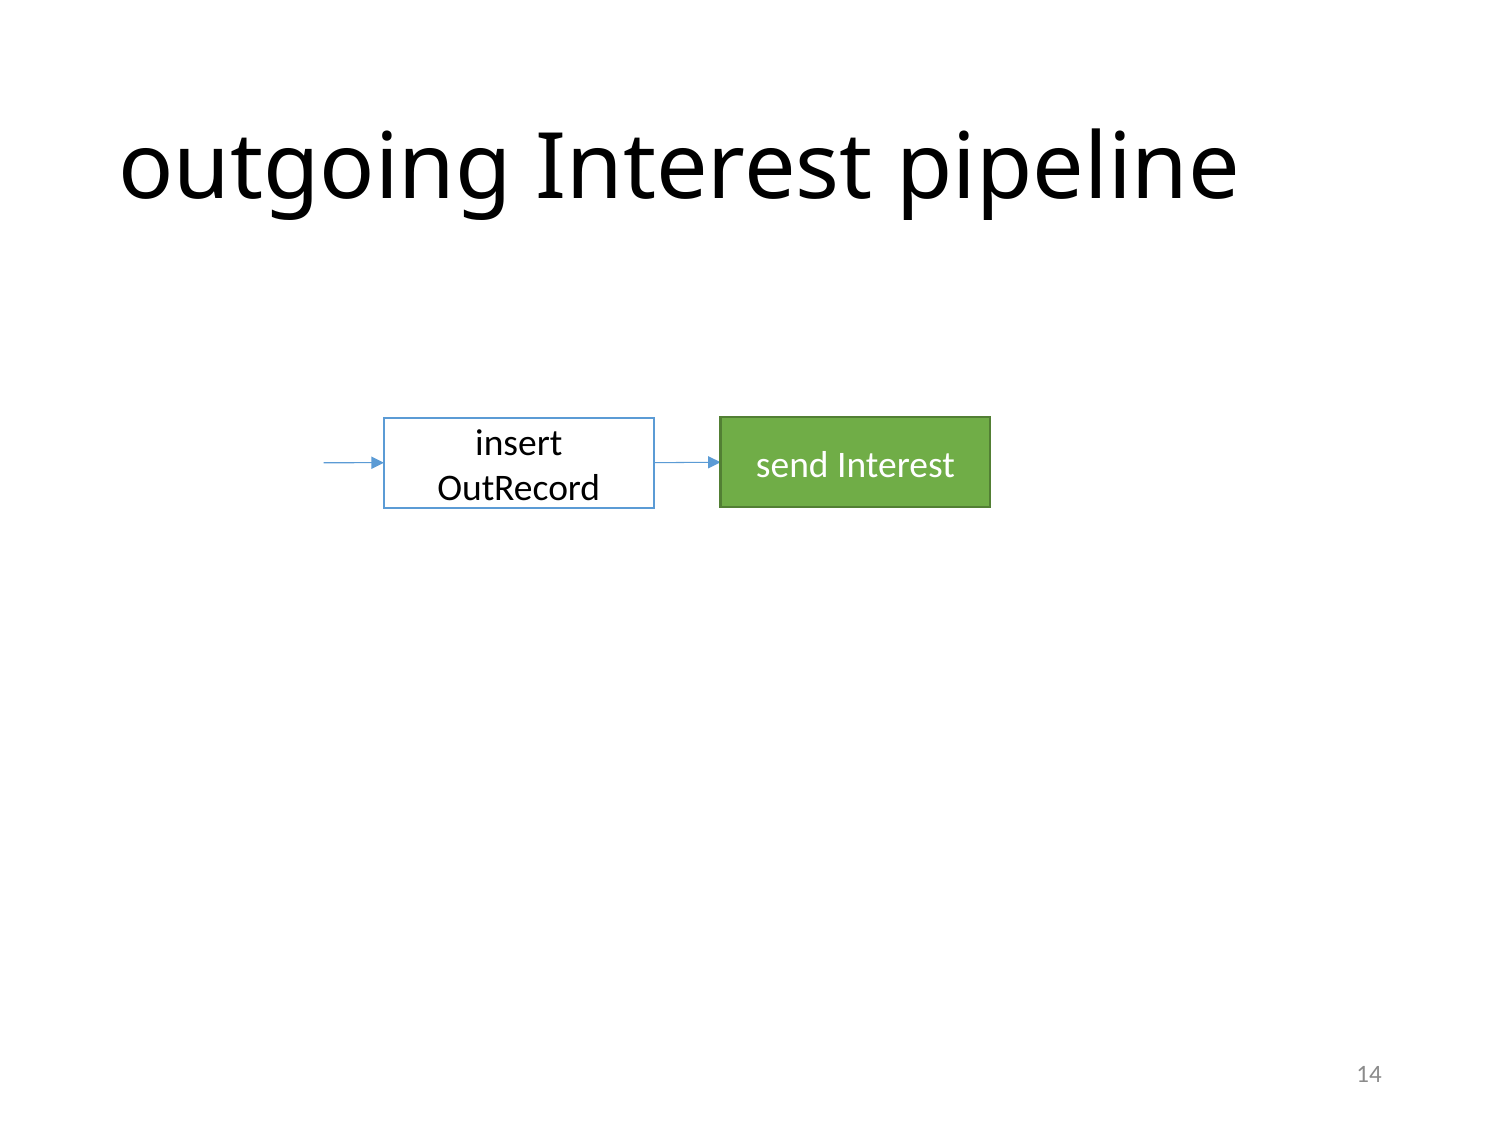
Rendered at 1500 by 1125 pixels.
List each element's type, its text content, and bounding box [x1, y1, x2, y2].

text_box send Interest [719, 416, 991, 508]
text_box insert OutRecord [383, 417, 655, 509]
title outgoing Interest pipeline [103, 59, 1397, 278]
slide_number 14 [1059, 1042, 1397, 1103]
